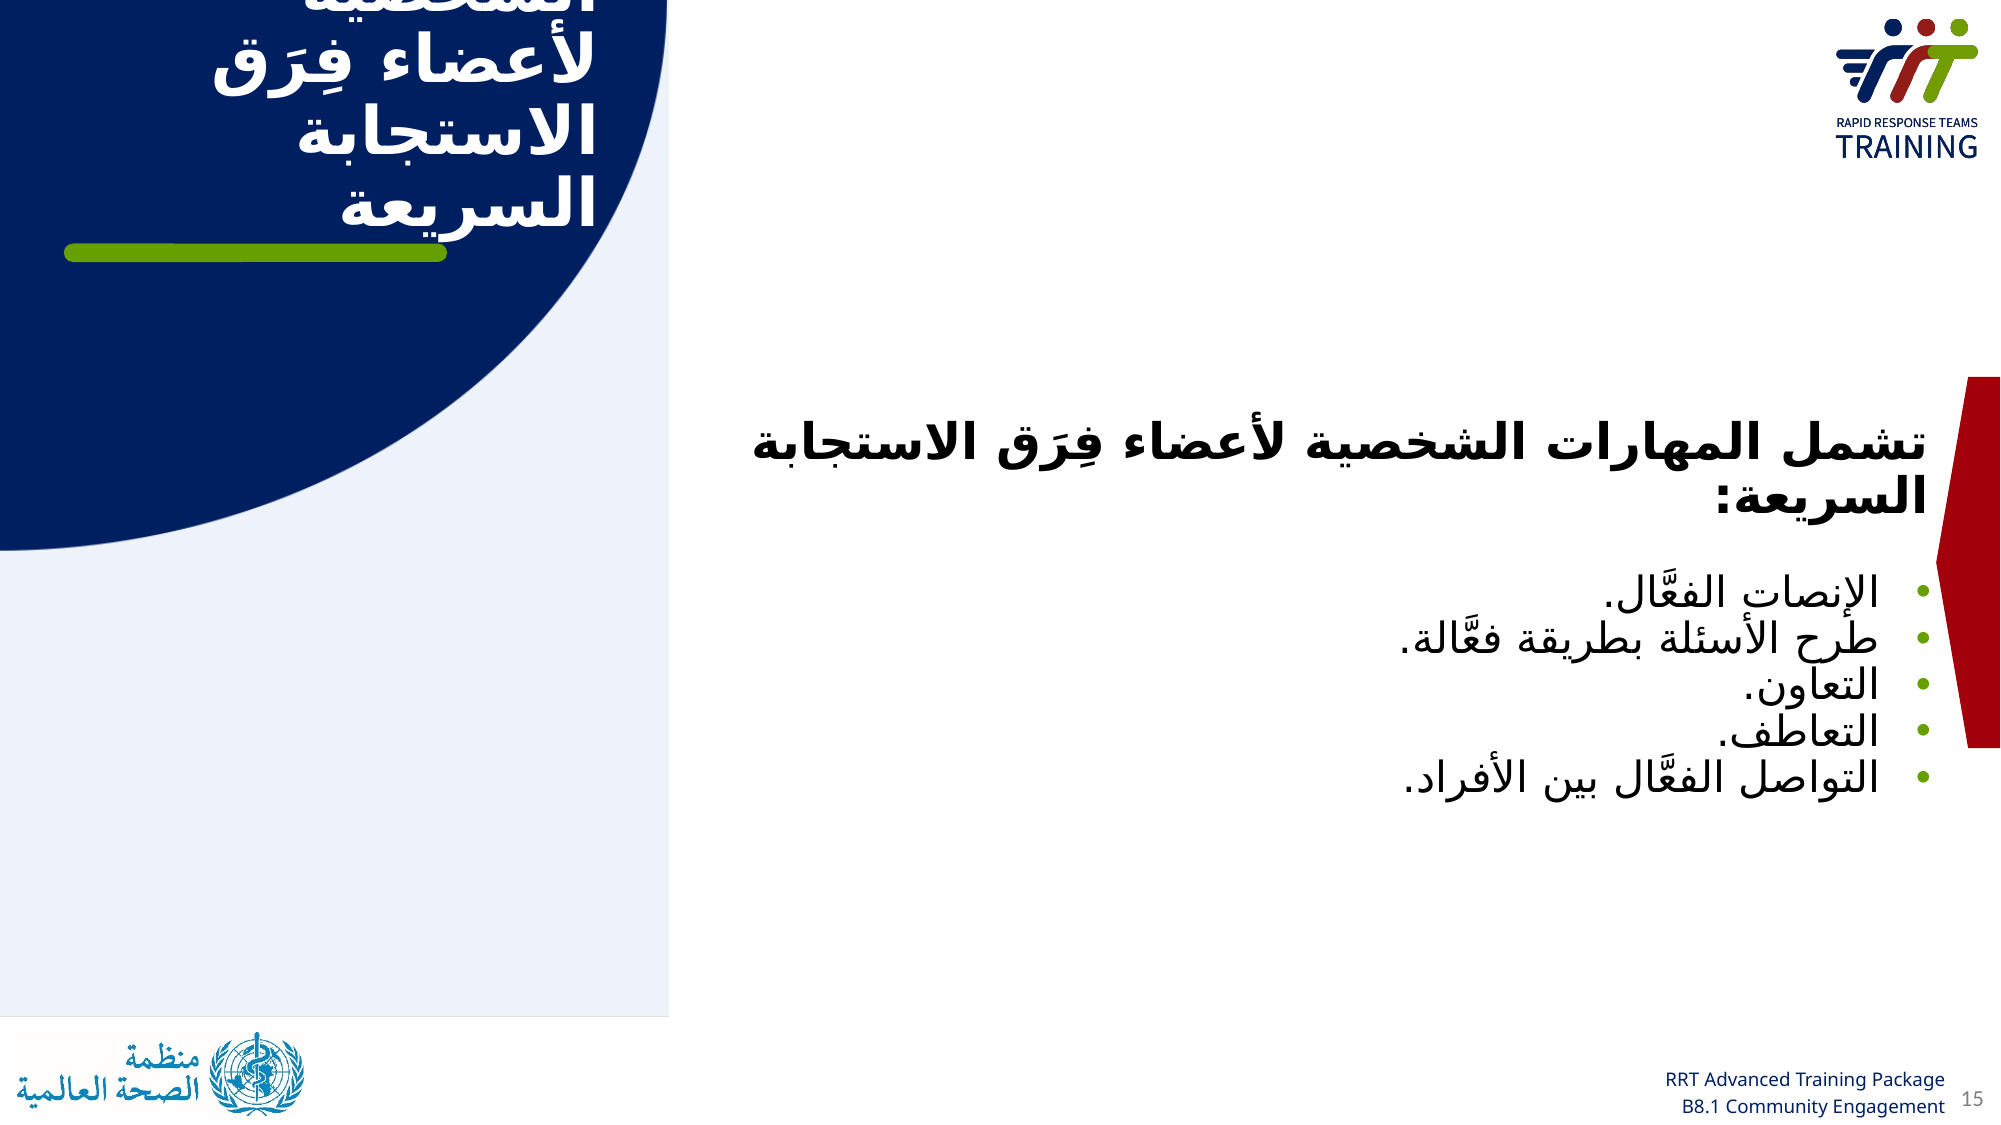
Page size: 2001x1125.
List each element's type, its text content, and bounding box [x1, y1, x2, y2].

picture [17, 1032, 304, 1116]
picture [0, 0, 669, 1018]
text_box المهارات الشخصية لأعضاء فِرَق الاستجابة السريعة [63, 103, 600, 242]
picture [1835, 19, 1978, 167]
text_box [63, 243, 448, 263]
list تشمل المهارات الشخصية لأعضاء فِرَق الاستجابة السريعة: الإنصات الفعَّال. طرح الأسئلة بطريقة فعَّالة. التعاون. التعاطف. التواصل الفعَّال بين الأفراد. [700, 309, 1937, 815]
